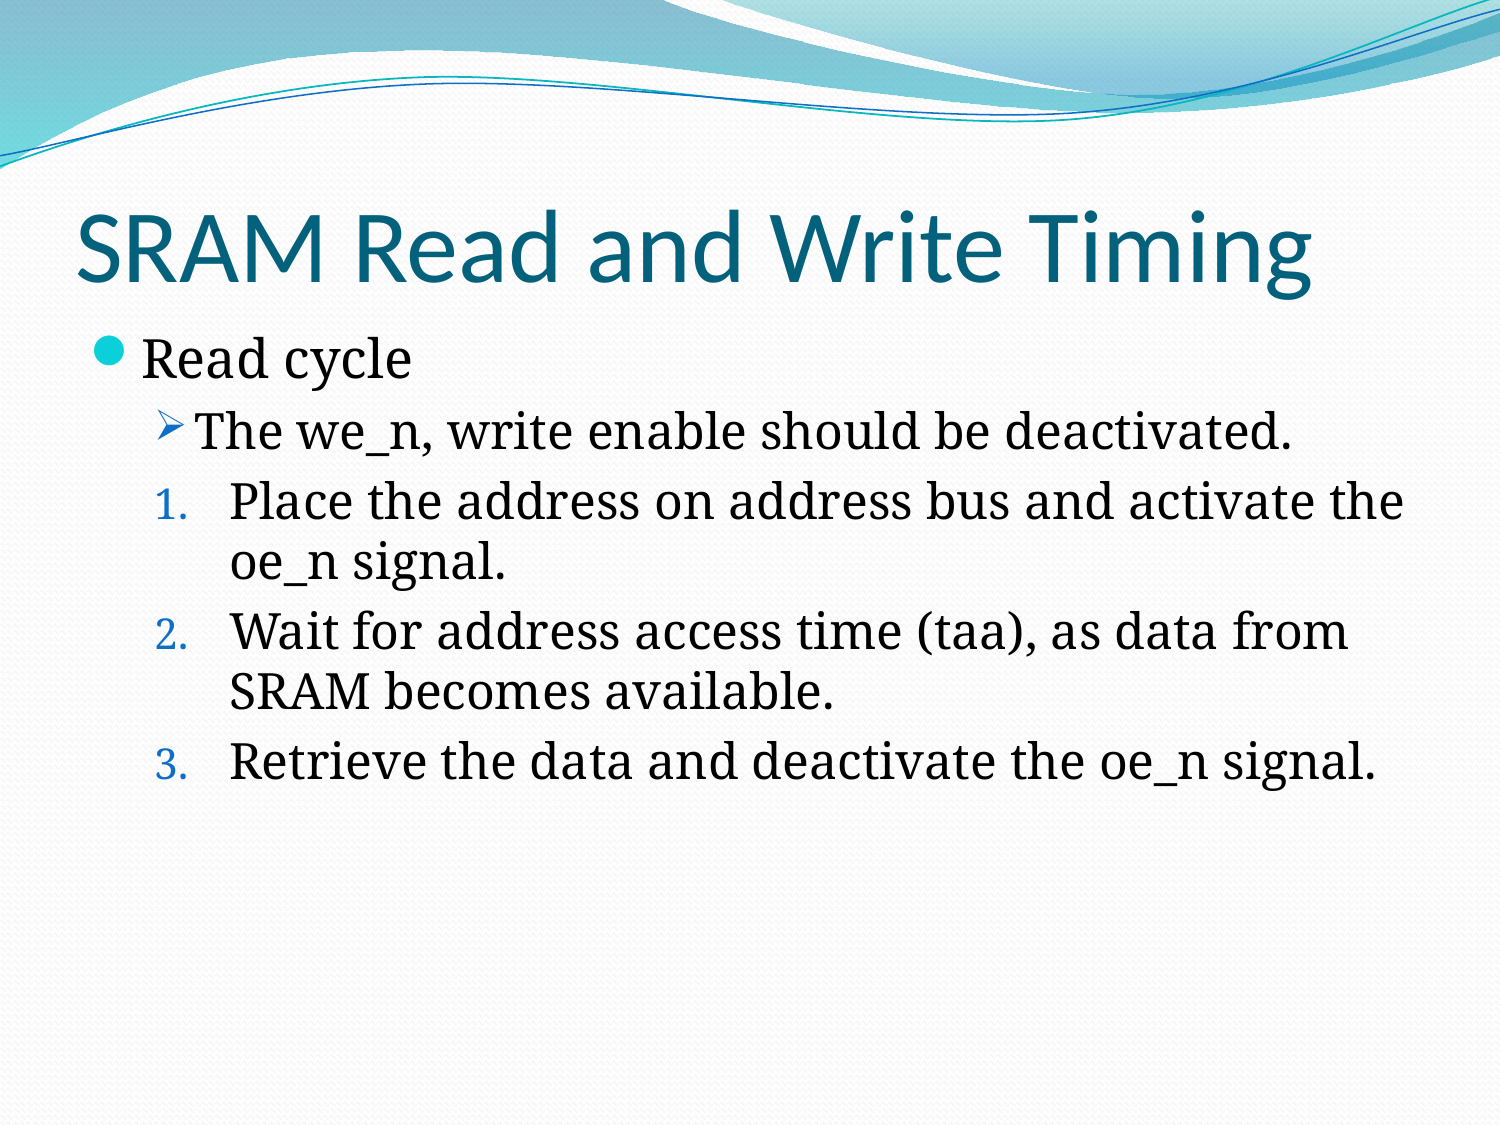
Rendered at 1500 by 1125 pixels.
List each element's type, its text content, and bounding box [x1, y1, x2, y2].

title SRAM Read and Write Timing [75, 115, 1425, 303]
list Read cycle The we_n, write enable should be deactivated. Place the address on address bus and activate the oe_n signal. Wait for address access time (taa), as data from SRAM becomes available. Retrieve the data and deactivate the oe_n signal. [75, 317, 1425, 1038]
